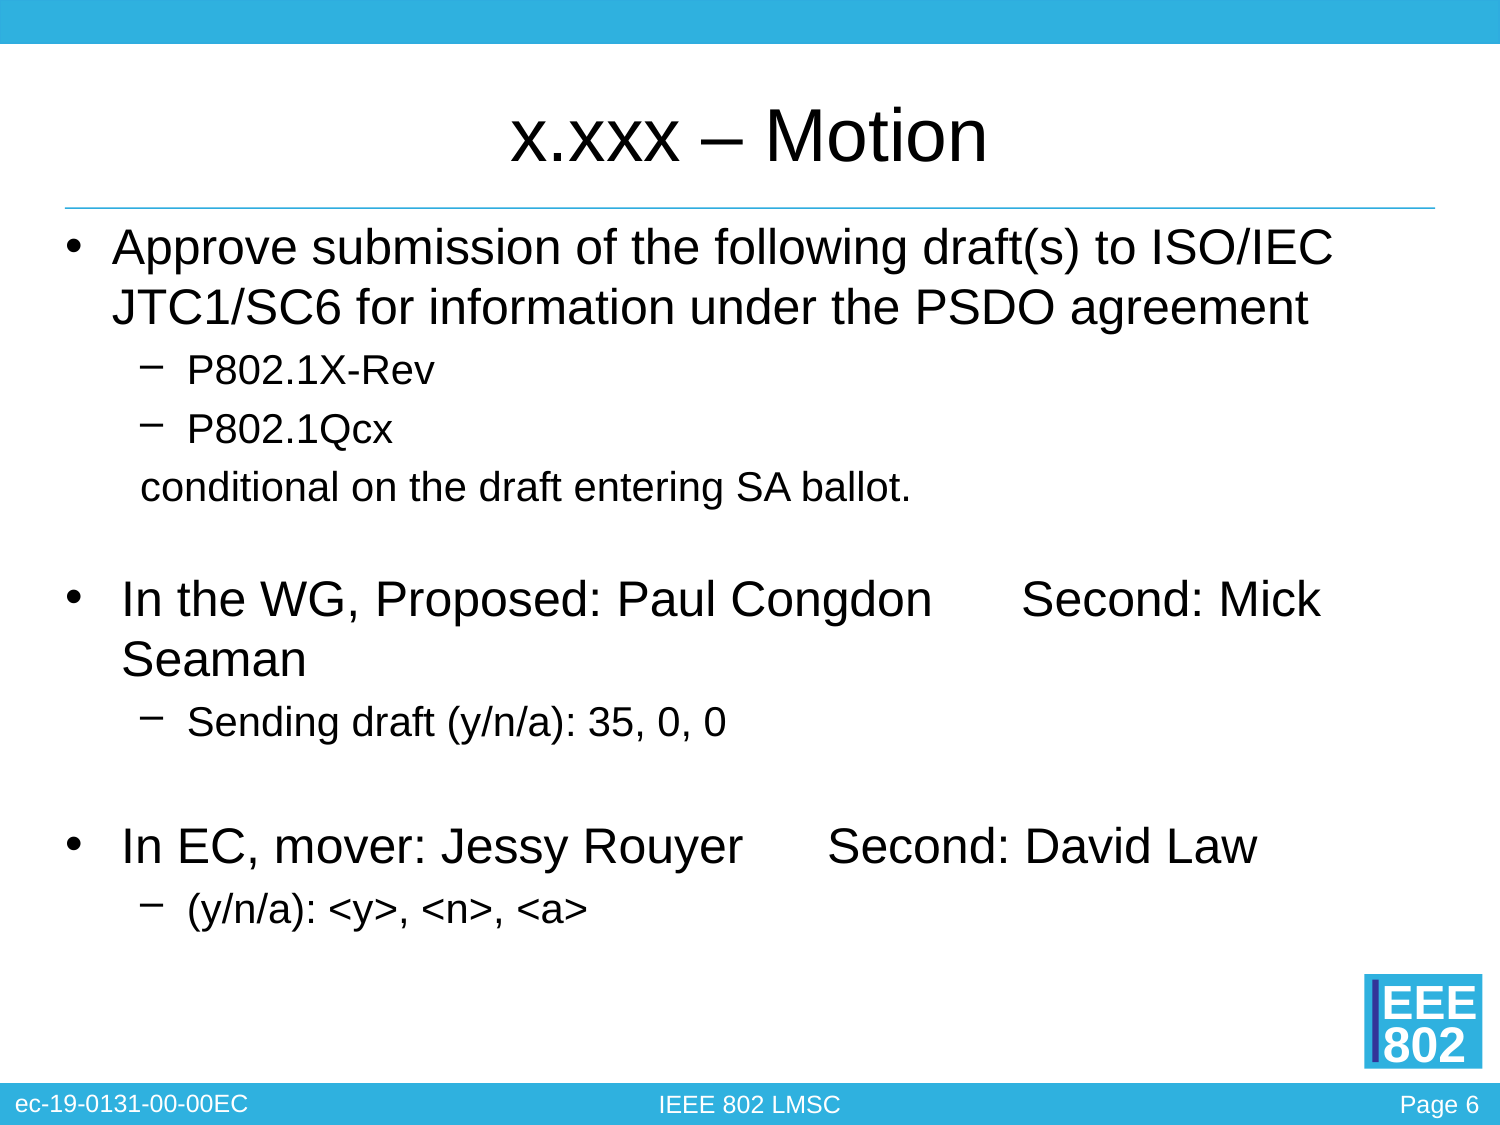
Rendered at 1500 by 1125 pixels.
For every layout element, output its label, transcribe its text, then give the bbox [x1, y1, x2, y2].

title x.xxx – Motion [75, 66, 1425, 197]
list Approve submission of the following draft(s) to ISO/IEC JTC1/SC6 for information under the PSDO agreement P802.1X-Rev P802.1Qcx conditional on the draft entering SA ballot. In the WG, Proposed: Paul Congdon Second: Mick Seaman Sending draft (y/n/a): 35, 0, 0 In EC, mover: Jessy Rouyer Second: David Law (y/n/a): <y>, <n>, <a> [50, 207, 1400, 1025]
